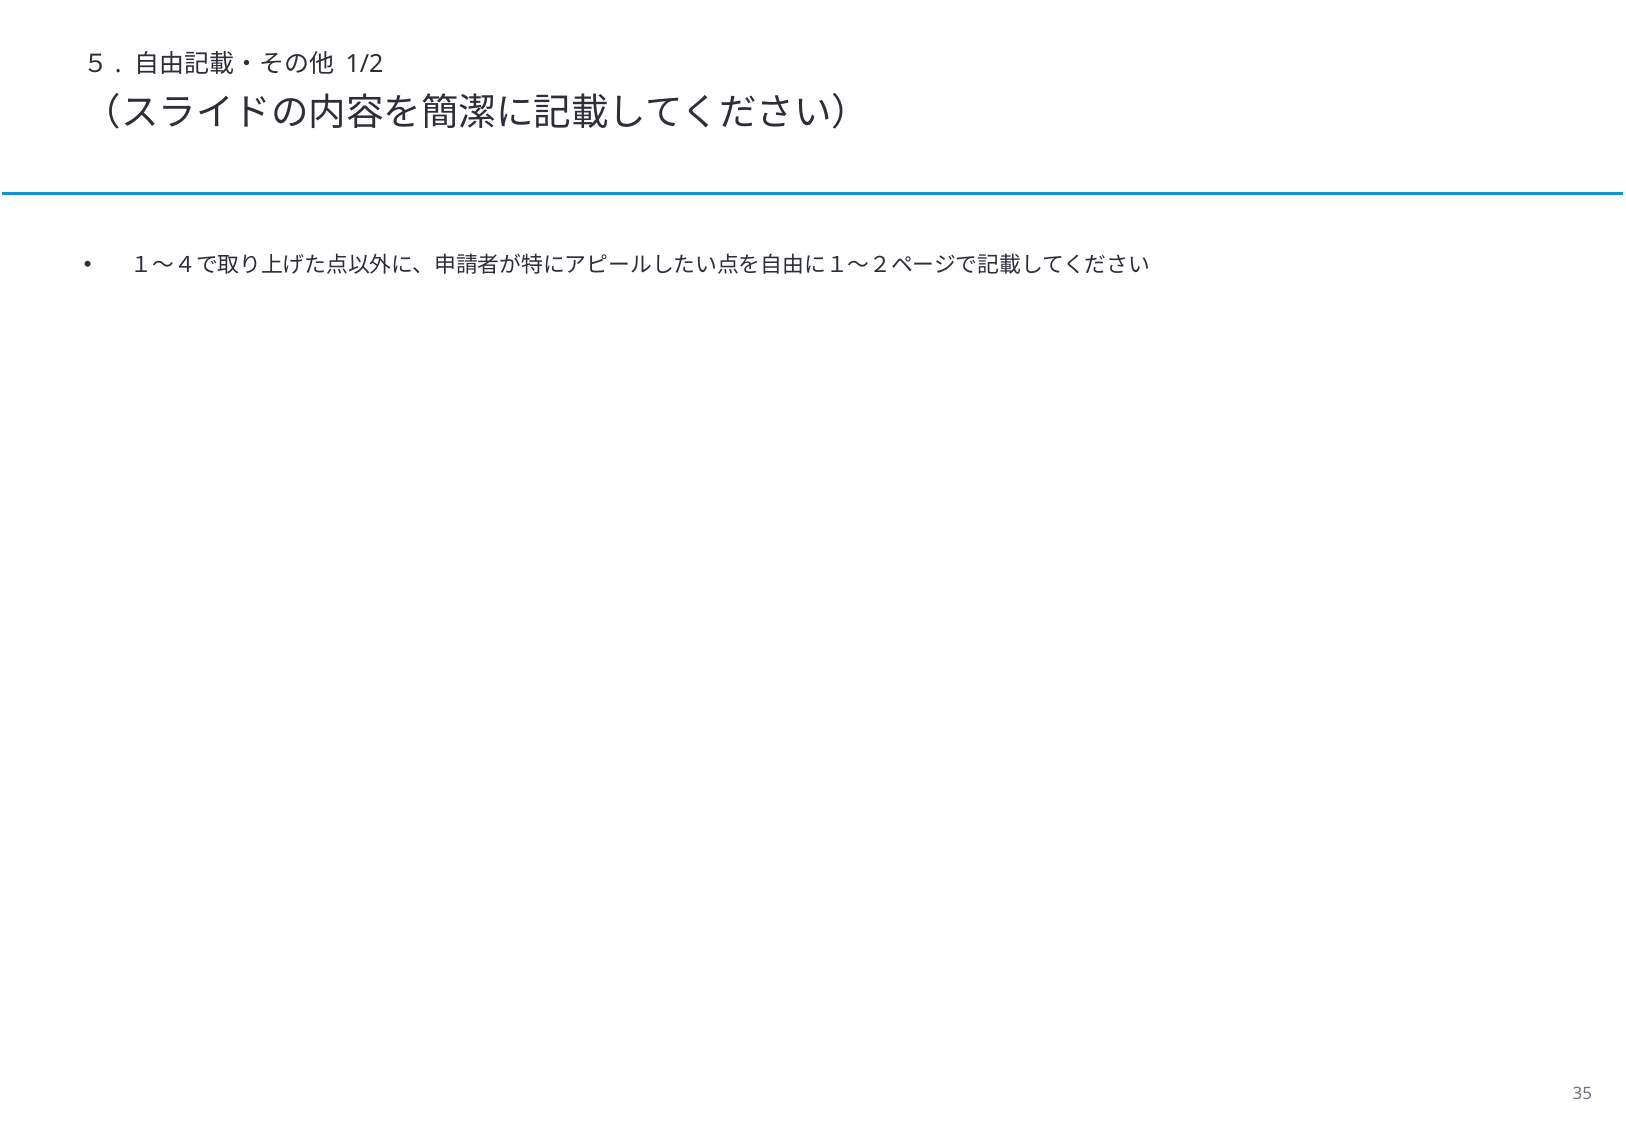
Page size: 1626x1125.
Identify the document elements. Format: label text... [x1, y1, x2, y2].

list ５. 自由記載・その他 1/2 [84, 40, 1543, 82]
list （スライドの内容を簡潔に記載してください） [84, 83, 1543, 183]
list １～４で取り上げた点以外に、申請者が特にアピールしたい点を自由に１～２ページで記載してください [84, 243, 1543, 1065]
